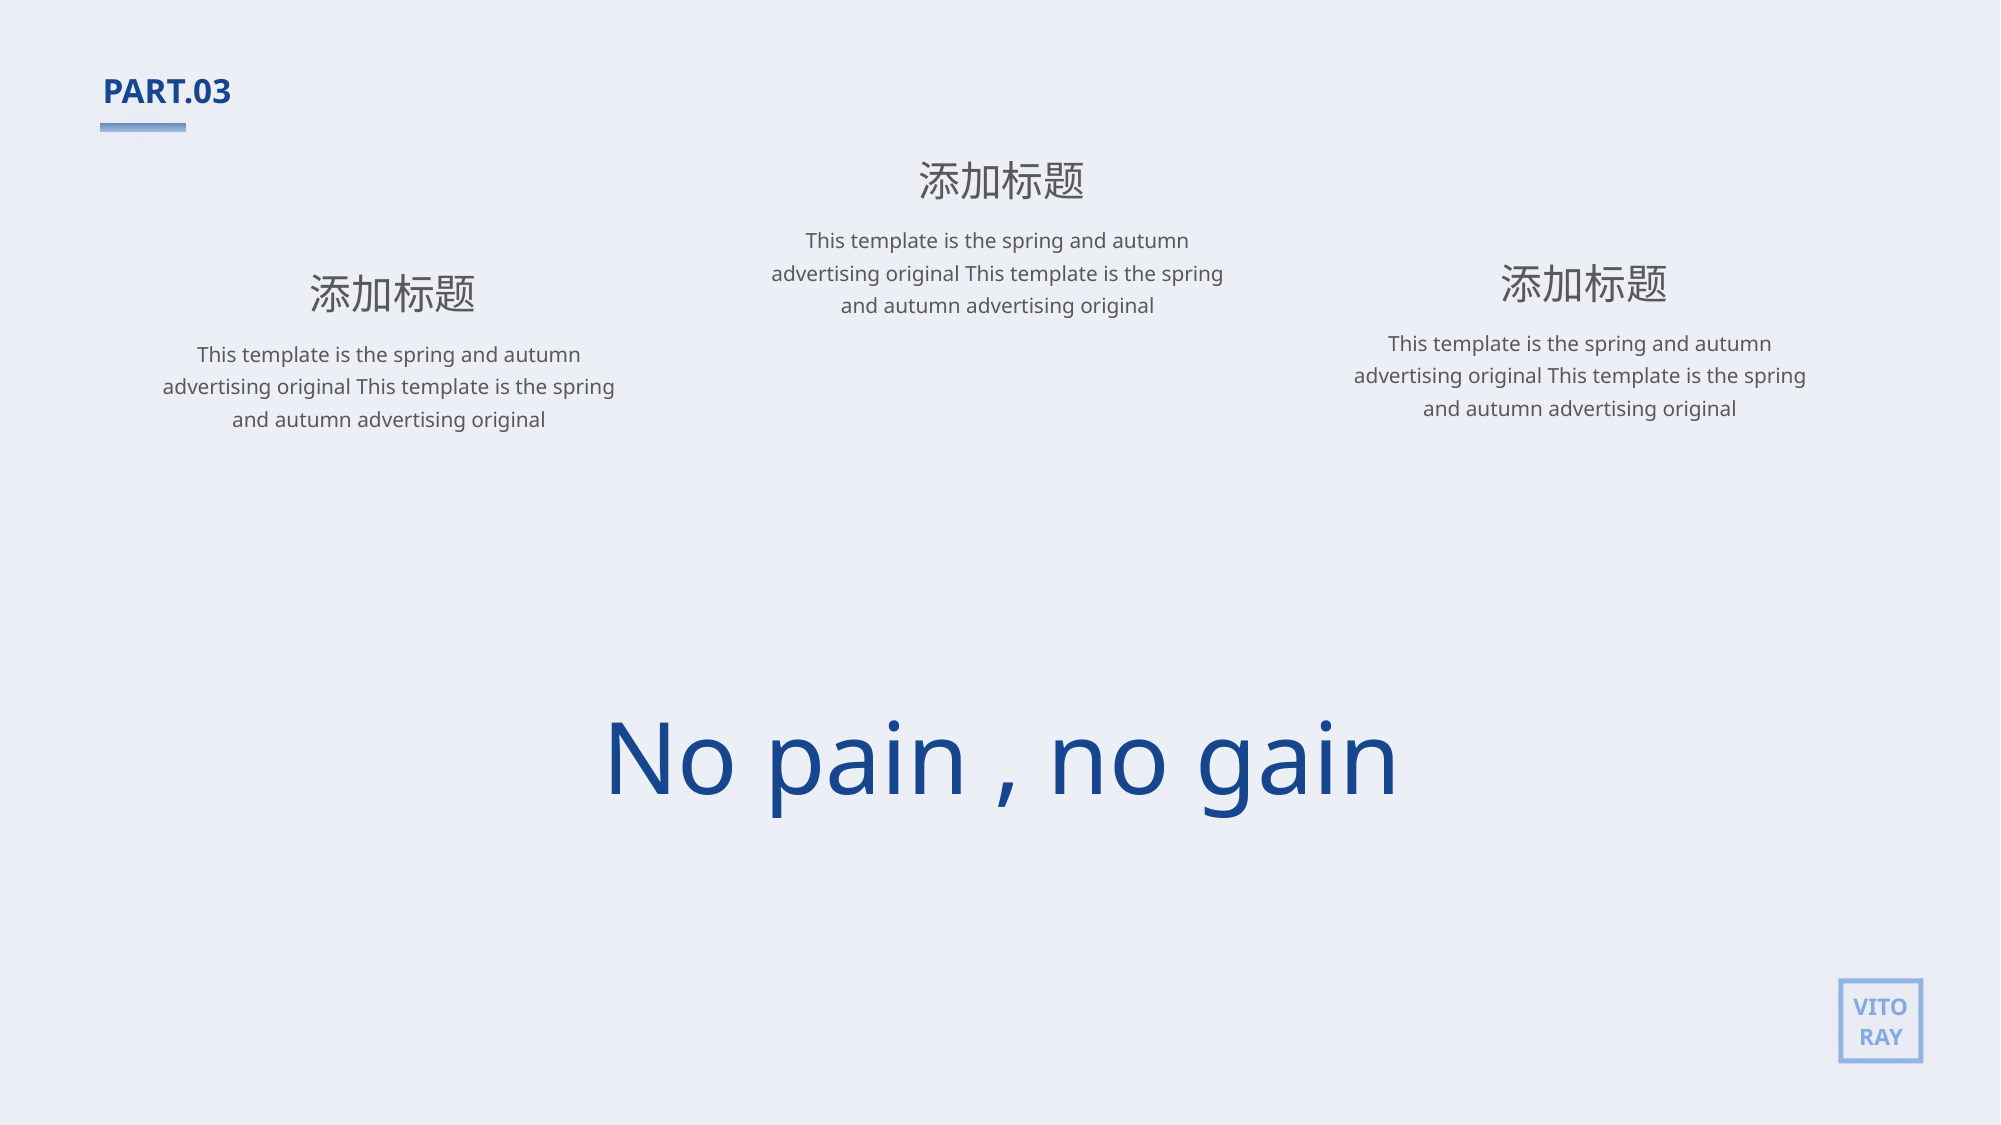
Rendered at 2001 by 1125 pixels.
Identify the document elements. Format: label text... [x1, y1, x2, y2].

text_box VITO [1821, 984, 1941, 1015]
text_box [1837, 977, 1924, 984]
text_box 添加标题 [1479, 250, 1689, 315]
text_box [212, 728, 1799, 1002]
text_box This template is the spring and autumn advertising original This template is the spring and autumn advertising original [1330, 315, 1830, 428]
text_box No pain , no gain [553, 687, 1451, 822]
text_box 添加标题 [896, 147, 1107, 213]
text_box [1837, 1058, 1924, 1064]
text_box 添加标题 [288, 261, 498, 326]
text_box This template is the spring and autumn advertising original This template is the spring and autumn advertising original [748, 213, 1247, 326]
text_box PART.03 [87, 62, 351, 117]
text_box This template is the spring and autumn advertising original This template is the spring and autumn advertising original [139, 326, 639, 439]
text_box [99, 123, 186, 132]
text_box RAY [1821, 1015, 1941, 1058]
